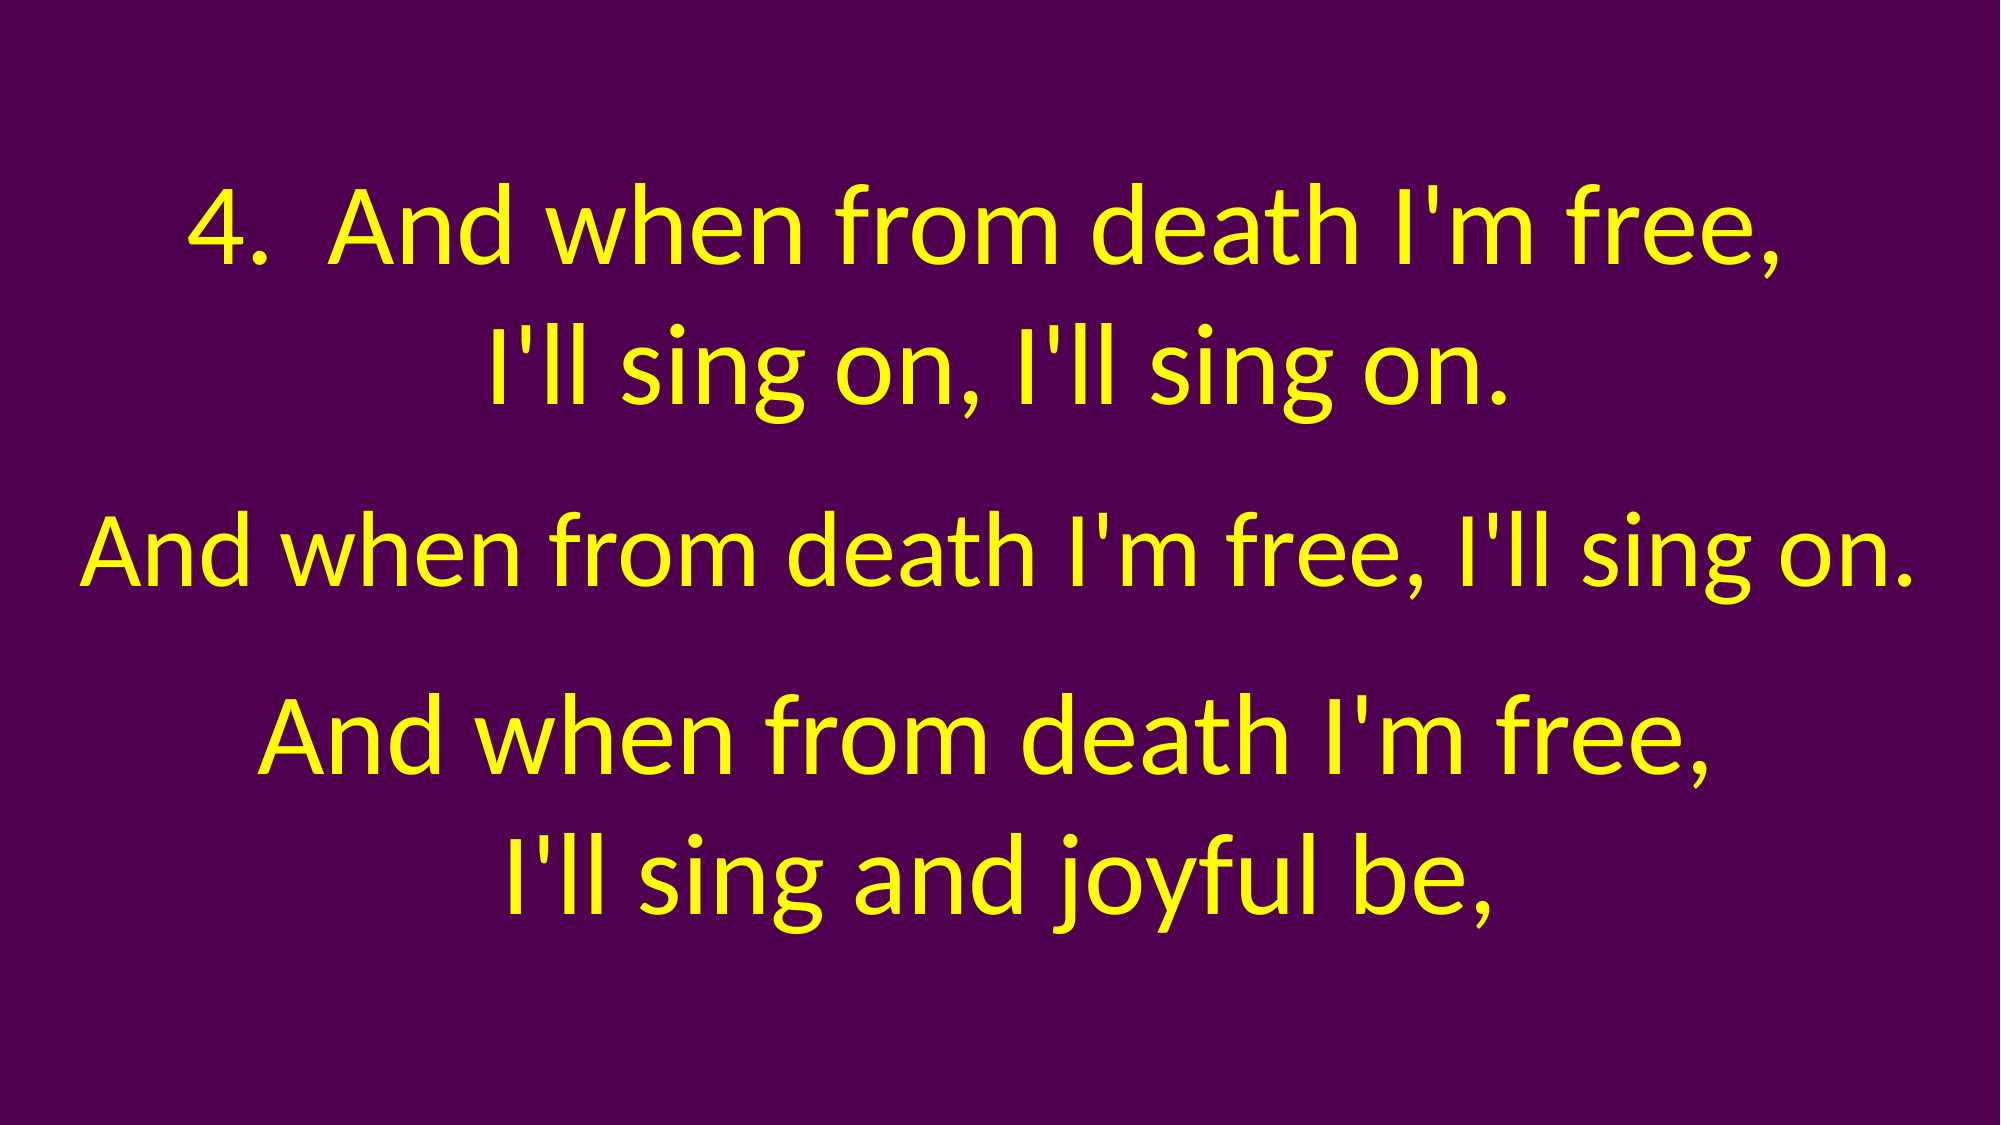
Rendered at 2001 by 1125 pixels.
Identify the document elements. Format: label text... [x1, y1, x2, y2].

text_box 4. And when from death I'm free, I'll sing on, I'll sing on. And when from death I'm free, I'll sing on. And when from death I'm free, I'll sing and joyful be, [0, 140, 2000, 946]
